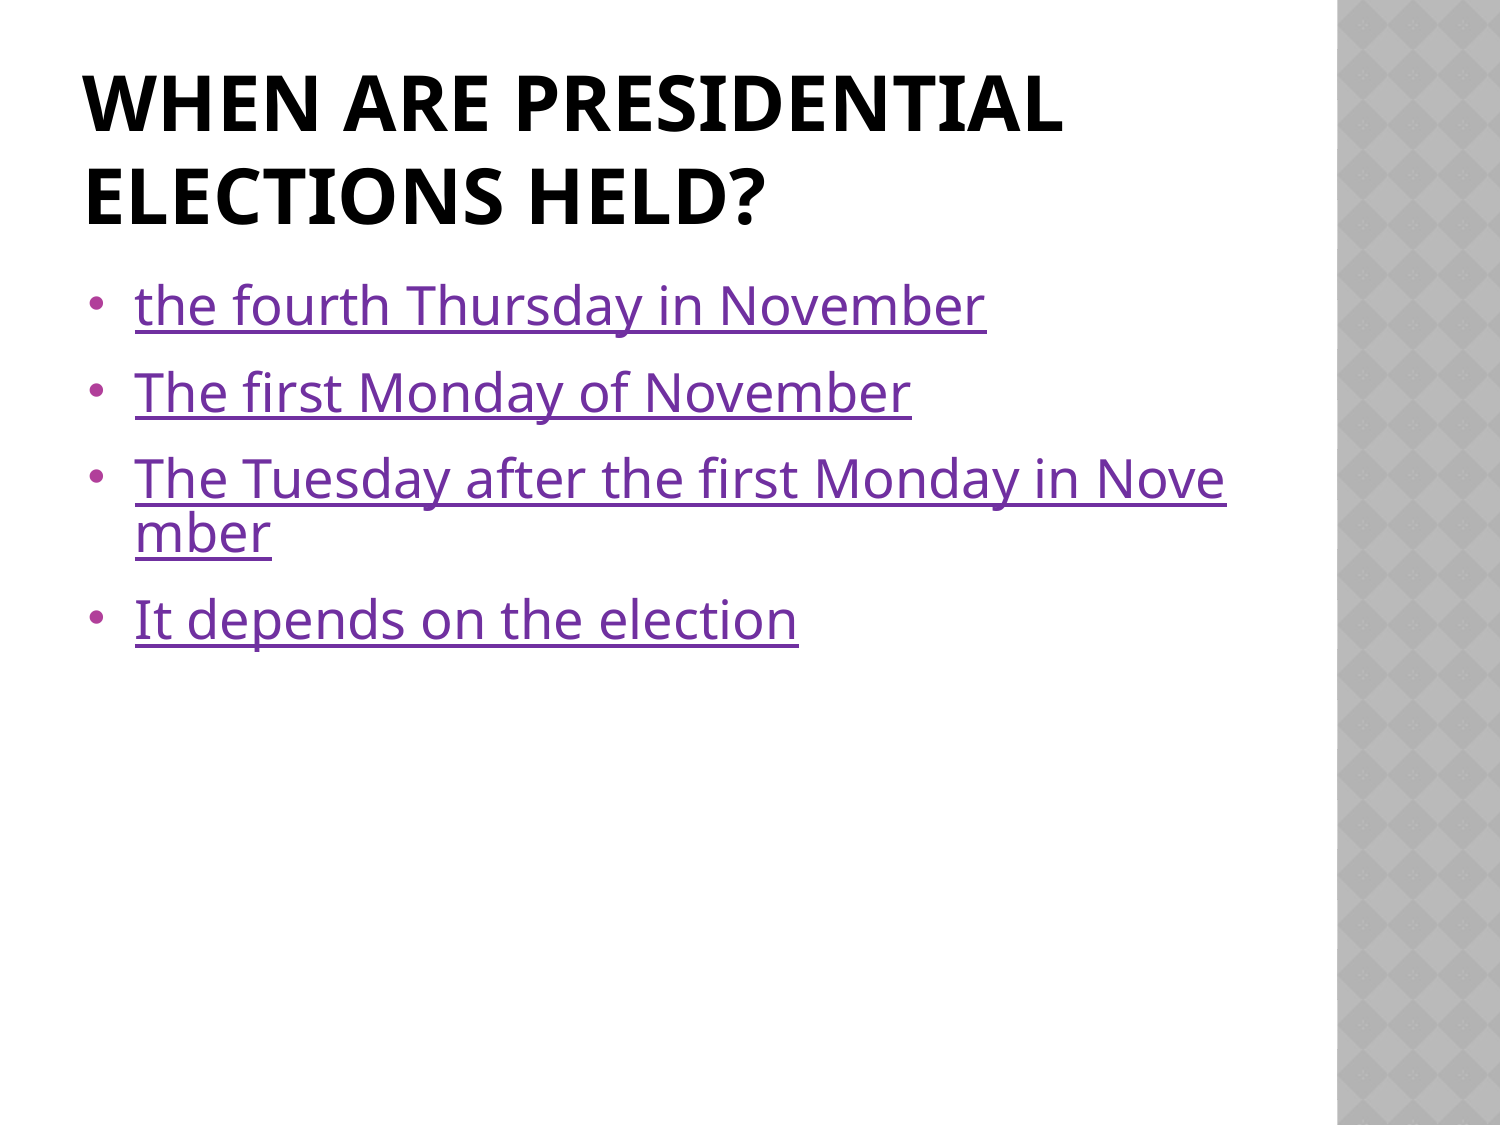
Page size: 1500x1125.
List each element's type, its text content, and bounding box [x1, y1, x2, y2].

list the fourth Thursday in November The first Monday of November The Tuesday after the first Monday in November It depends on the election [75, 264, 1263, 1059]
title When are presidential elections held? [75, 52, 1263, 240]
